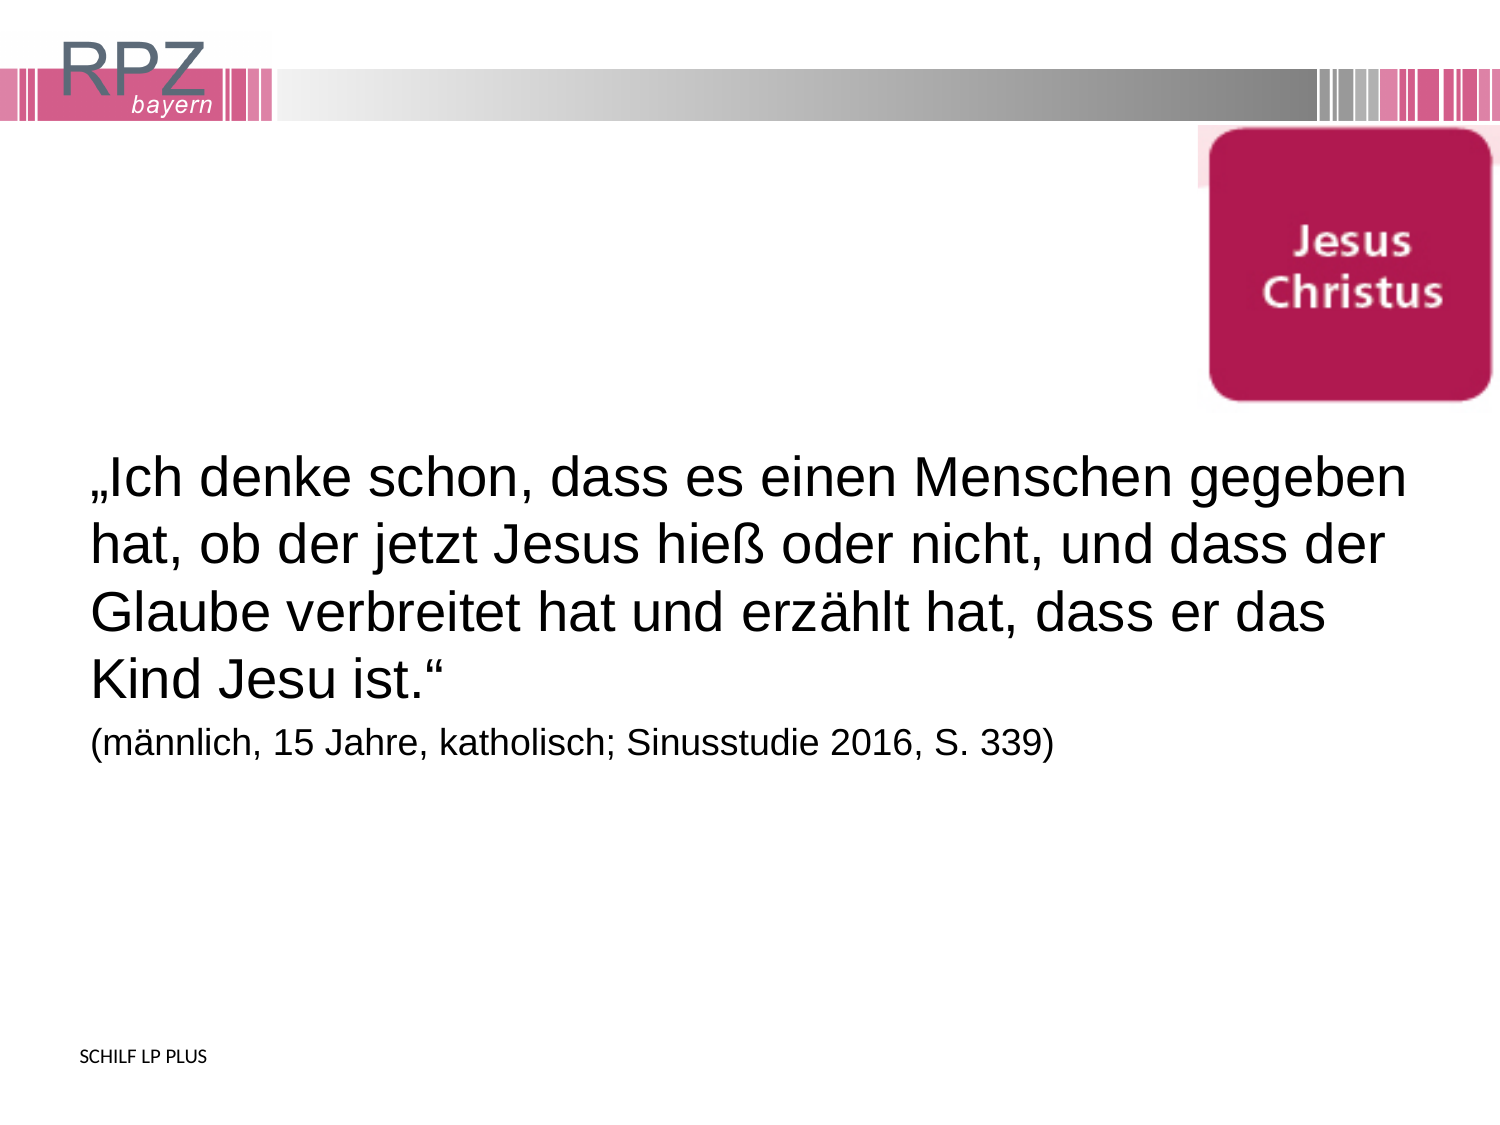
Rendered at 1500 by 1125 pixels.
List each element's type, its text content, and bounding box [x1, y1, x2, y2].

picture [1380, 69, 1439, 121]
picture [1319, 69, 1379, 121]
list „Ich denke schon, dass es einen Menschen gegeben hat, ob der jetzt Jesus hieß oder nicht, und dass der Glaube verbreitet hat und erzählt hat, dass er das Kind Jesu ist.“ (männlich, 15 Jahre, katholisch; Sinusstudie 2016, S. 339) [75, 262, 1425, 1005]
picture [1443, 69, 1500, 121]
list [1197, 125, 1500, 413]
picture [0, 31, 272, 121]
